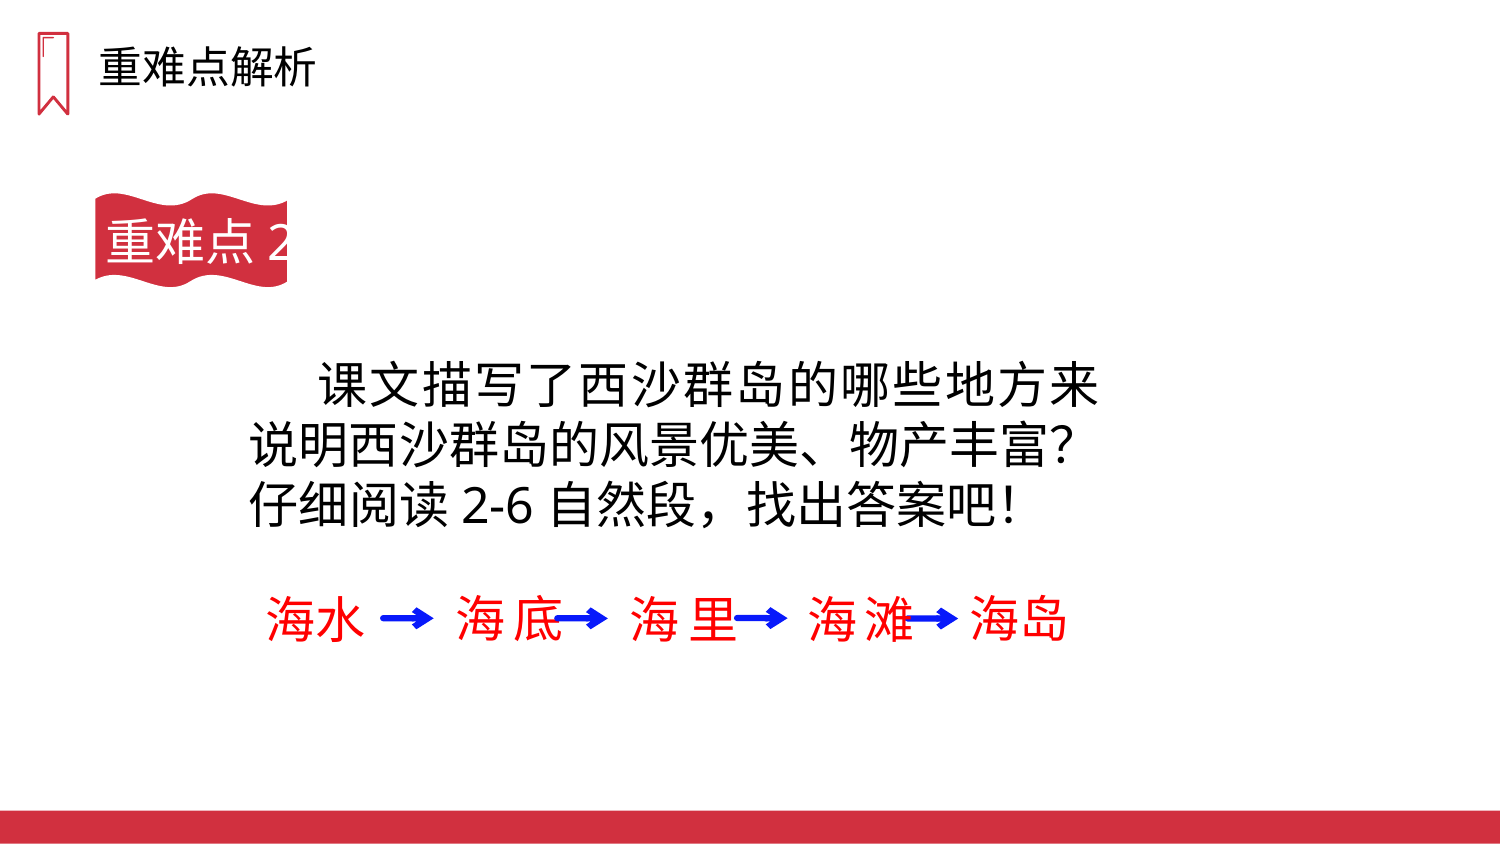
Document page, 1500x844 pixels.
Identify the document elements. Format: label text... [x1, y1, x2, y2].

text_box 海岛 [958, 582, 1103, 654]
text_box 海滩 [795, 582, 926, 714]
text_box 海底 [443, 582, 576, 714]
text_box 课文描写了西沙群岛的哪些地方来说明西沙群岛的风景优美、物产丰富？仔细阅读2-6自然段，找出答案吧！ [237, 347, 1111, 540]
text_box 海水 [254, 582, 377, 654]
text_box [0, 810, 1500, 844]
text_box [37, 31, 335, 116]
text_box 海里 [618, 582, 750, 714]
text_box 重难点2 [92, 190, 291, 291]
